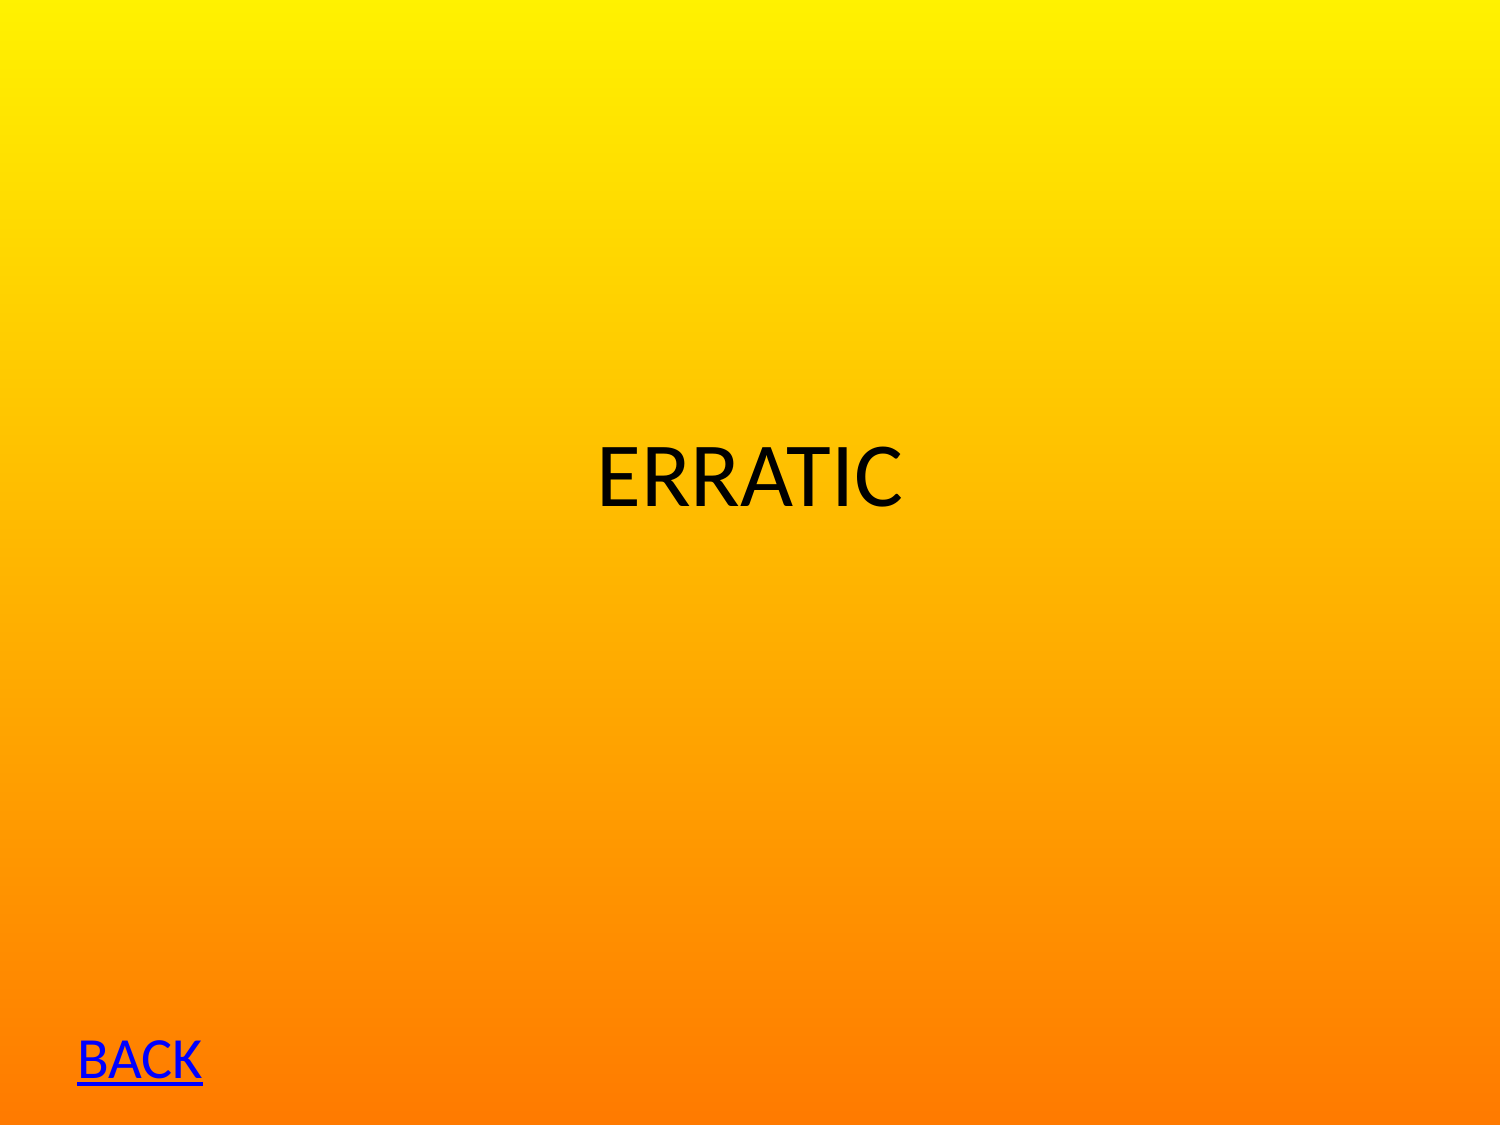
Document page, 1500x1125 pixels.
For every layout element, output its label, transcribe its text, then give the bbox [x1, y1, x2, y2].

text_box BACK [62, 1012, 275, 1098]
title ERRATIC [112, 349, 1388, 591]
